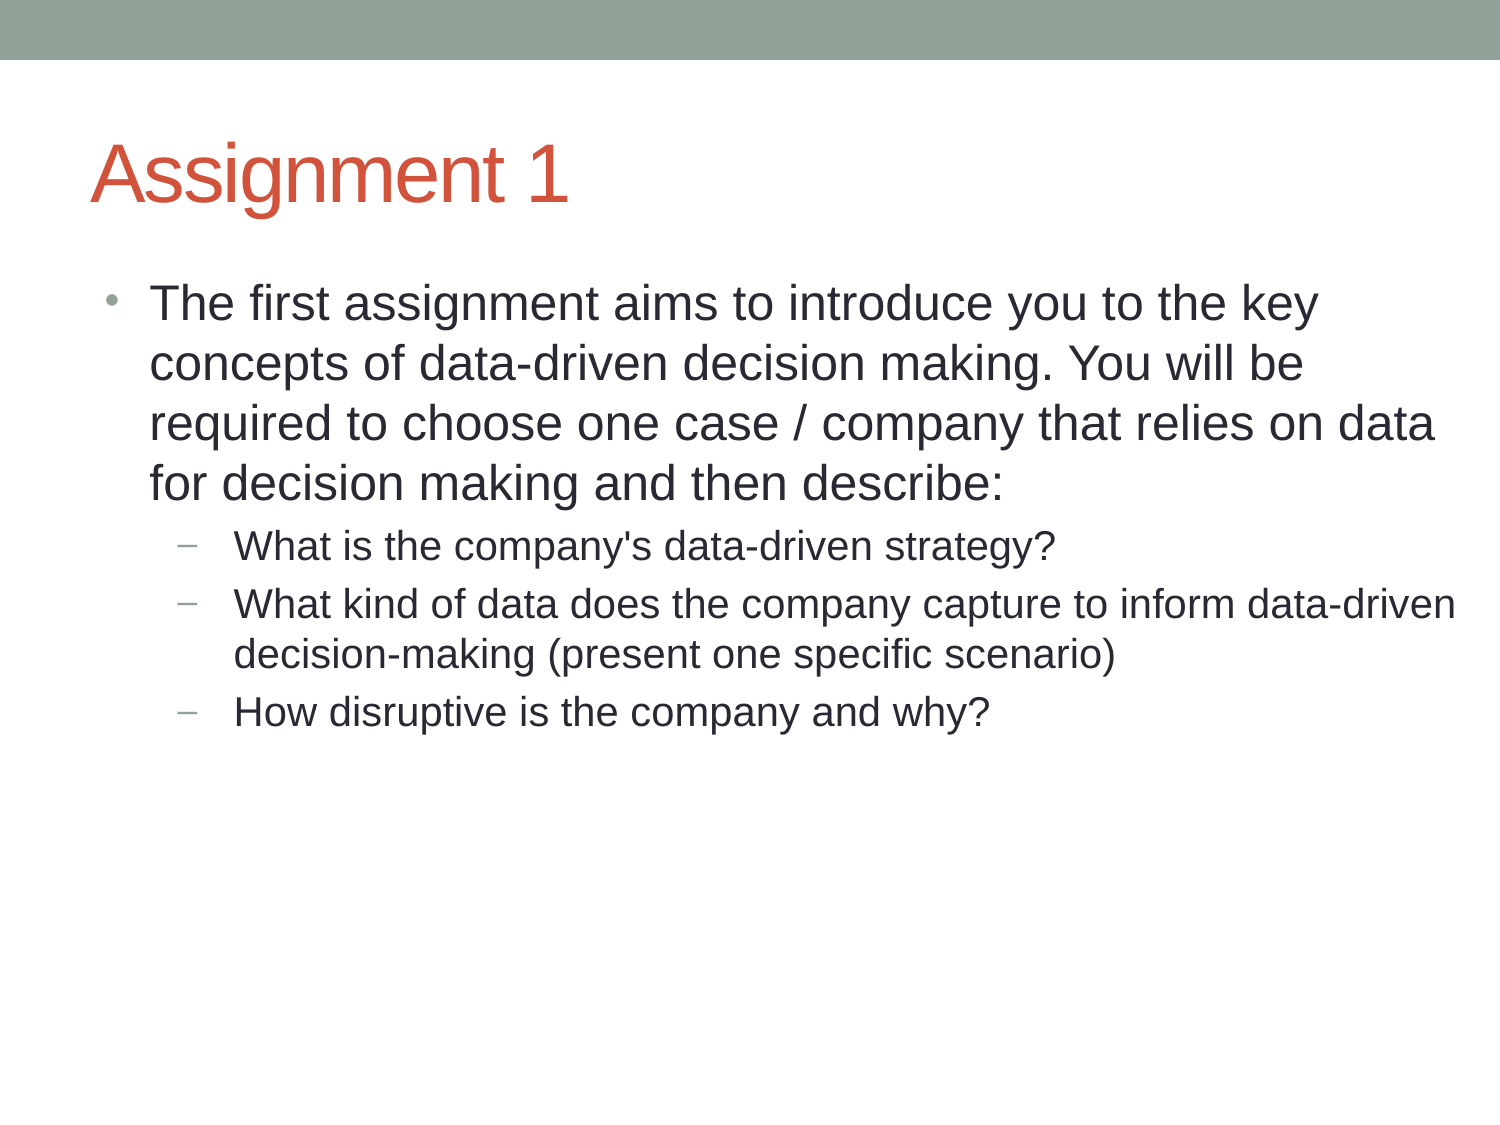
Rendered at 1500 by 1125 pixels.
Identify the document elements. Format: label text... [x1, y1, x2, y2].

list The first assignment aims to introduce you to the key concepts of data-driven decision making. You will be required to choose one case / company that relies on data for decision making and then describe: What is the company's data-driven strategy? What kind of data does the company capture to inform data-driven decision-making (present one specific scenario) How disruptive is the company and why? [75, 262, 1490, 1063]
title Assignment 1 [75, 87, 1425, 250]
